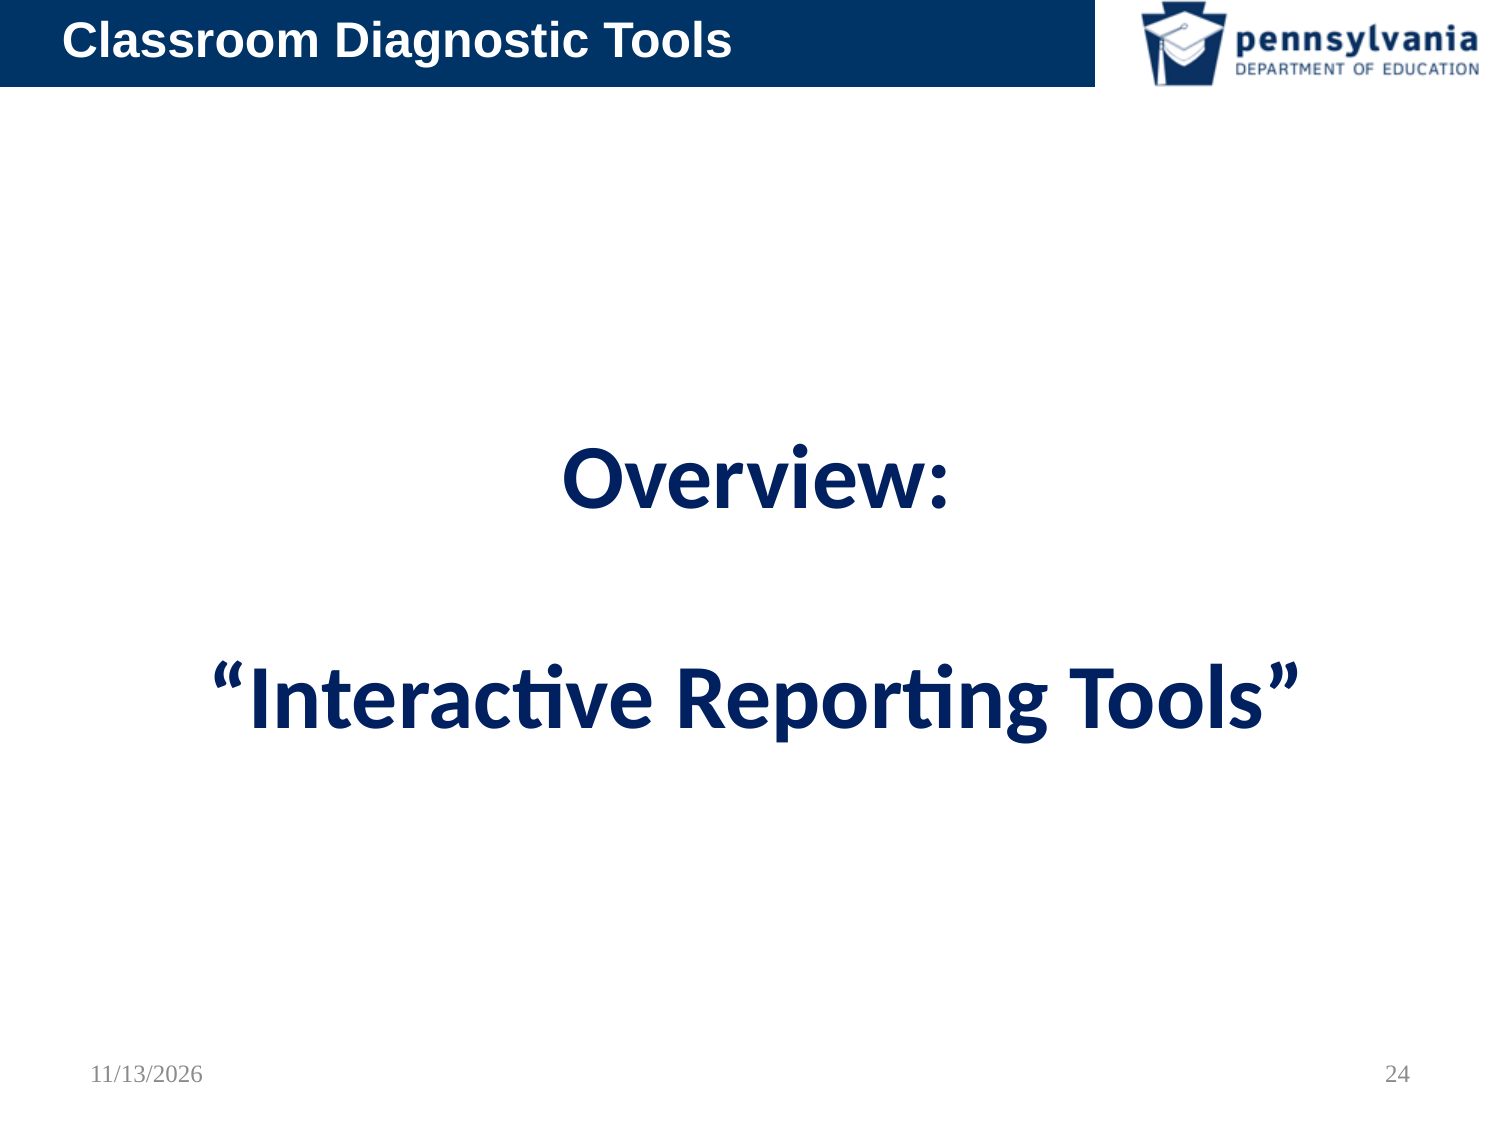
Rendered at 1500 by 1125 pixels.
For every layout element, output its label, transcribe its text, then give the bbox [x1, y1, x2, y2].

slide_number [75, 1042, 425, 1103]
slide_number 24 [1074, 1042, 1425, 1103]
picture [1134, 0, 1485, 90]
title Overview: “Interactive Reporting Tools” [81, 487, 1433, 676]
